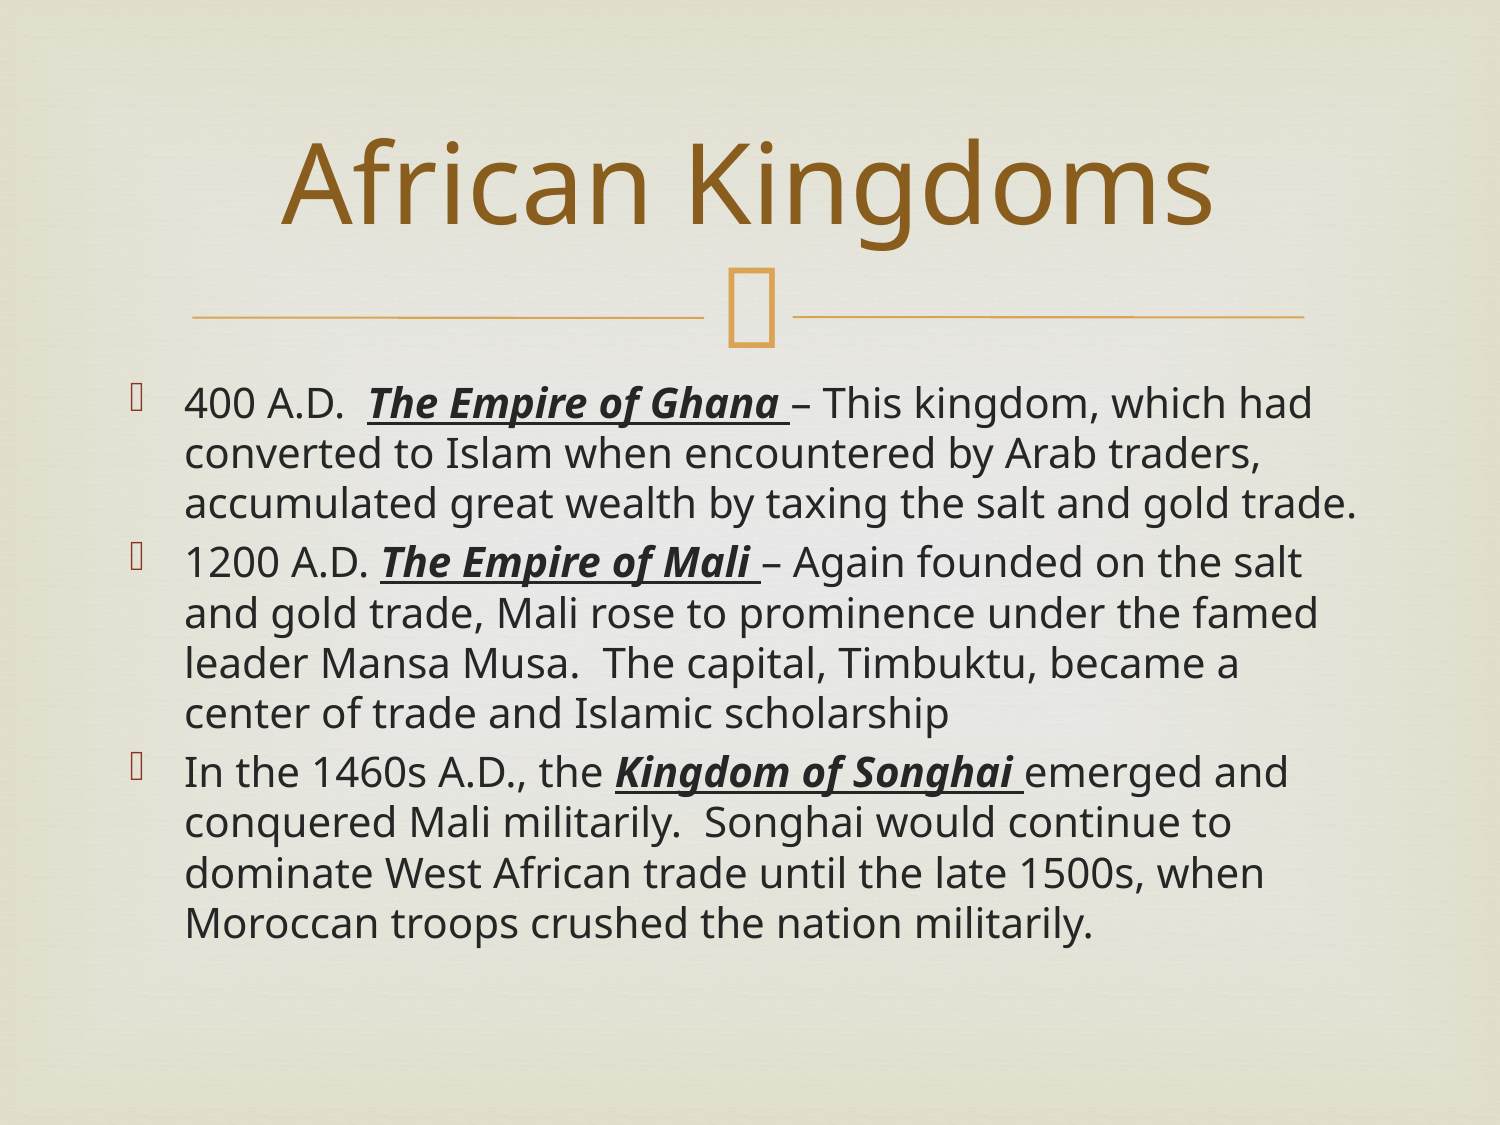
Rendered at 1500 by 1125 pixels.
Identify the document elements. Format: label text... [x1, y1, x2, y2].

title African Kingdoms [112, 93, 1386, 267]
list 400 A.D. The Empire of Ghana – This kingdom, which had converted to Islam when encountered by Arab traders, accumulated great wealth by taxing the salt and gold trade. 1200 A.D. The Empire of Mali – Again founded on the salt and gold trade, Mali rose to prominence under the famed leader Mansa Musa. The capital, Timbuktu, became a center of trade and Islamic scholarship In the 1460s A.D., the Kingdom of Songhai emerged and conquered Mali militarily. Songhai would continue to dominate West African trade until the late 1500s, when Moroccan troops crushed the nation militarily. [114, 368, 1386, 1005]
